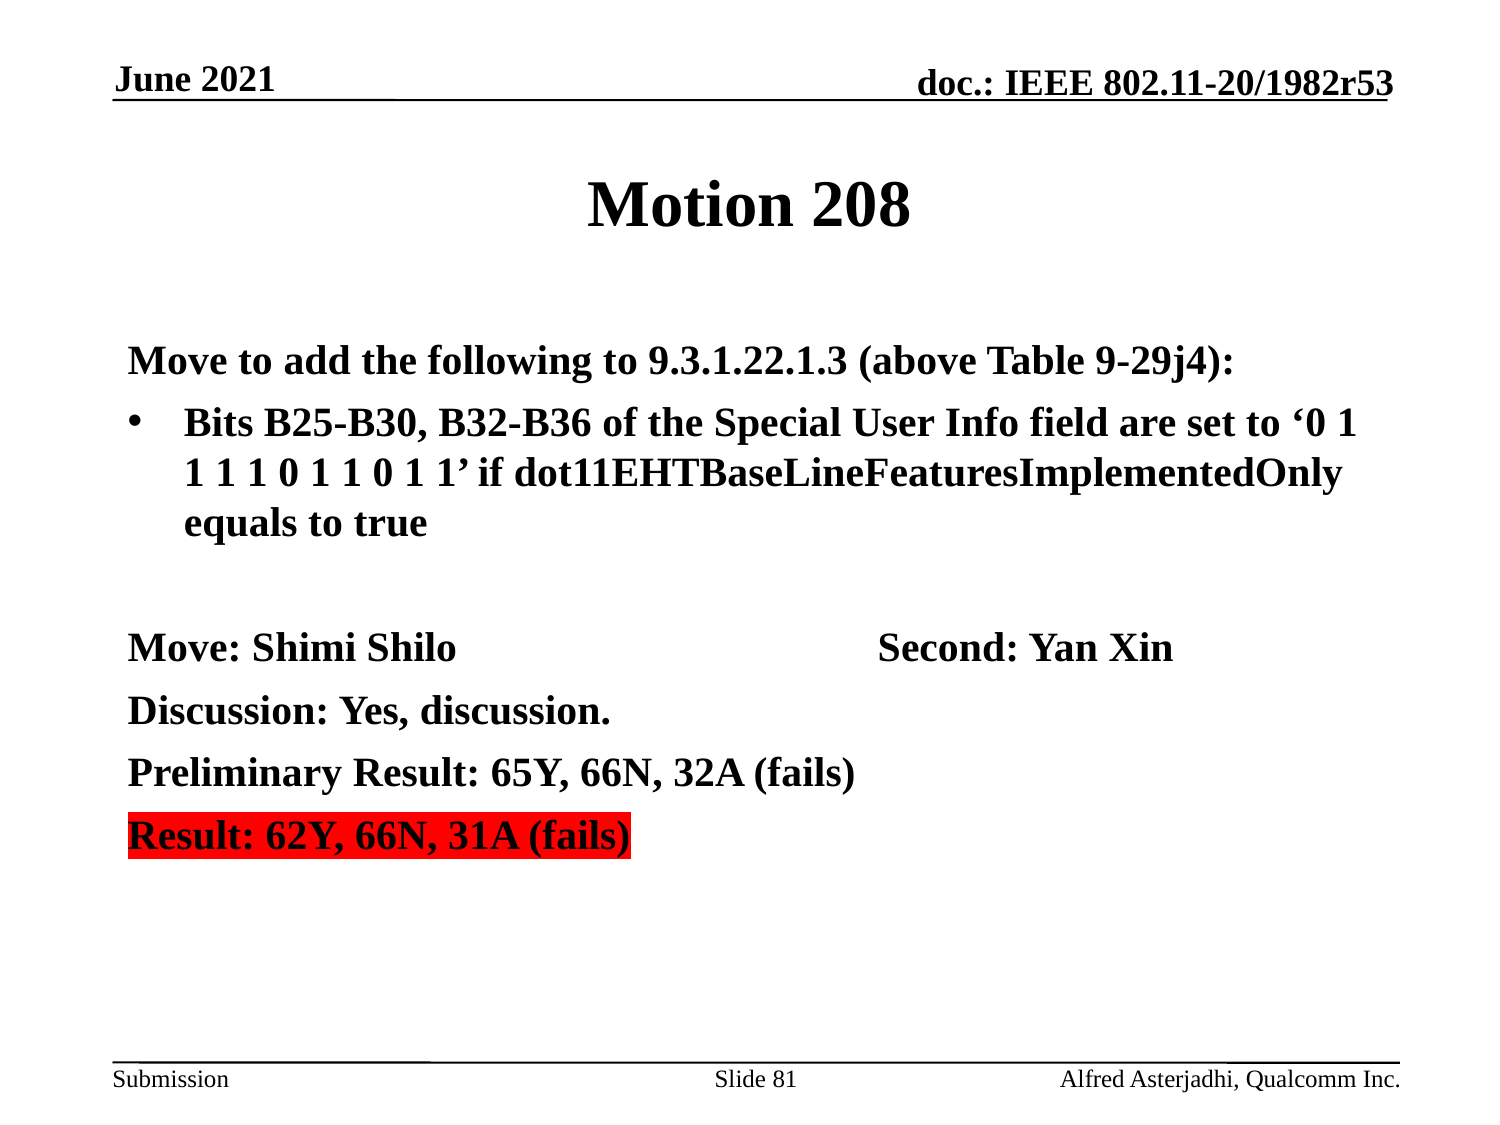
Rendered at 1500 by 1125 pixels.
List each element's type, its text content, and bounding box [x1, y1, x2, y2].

slide_number Slide 81 [712, 1061, 800, 1123]
title Motion 208 [112, 112, 1388, 288]
list Move to add the following to 9.3.1.22.1.3 (above Table 9-29j4): Bits B25-B30, B32-B36 of the Special User Info field are set to ‘0 1 1 1 1 0 1 1 0 1 1’ if dot11EHTBaseLineFeaturesImplementedOnly equals to true Move: Shimi Shilo Second: Yan Xin Discussion: Yes, discussion. Preliminary Result: 65Y, 66N, 32A (fails) Result: 62Y, 66N, 31A (fails) [112, 324, 1388, 1000]
footer Alfred Asterjadhi, Qualcomm Inc. [878, 1061, 1402, 1093]
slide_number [114, 54, 423, 100]
